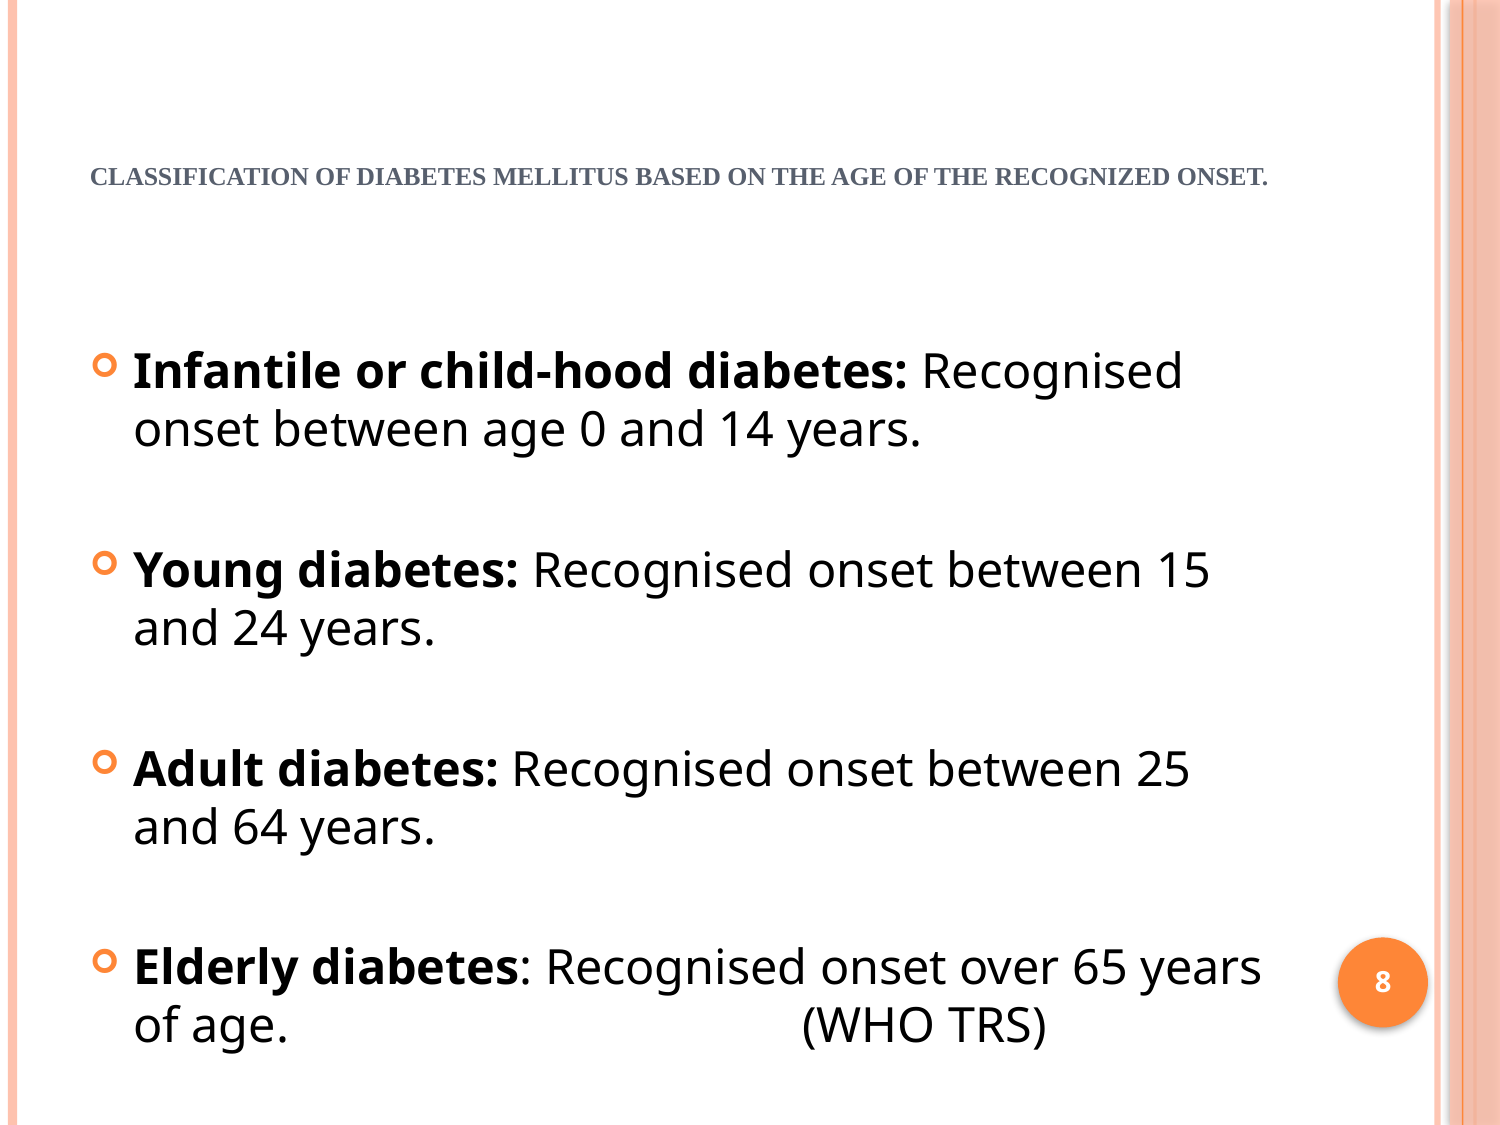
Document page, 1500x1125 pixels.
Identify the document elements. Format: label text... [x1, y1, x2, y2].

slide_number 8 [1333, 940, 1434, 1027]
list Infantile or child-hood diabetes: Recognised onset between age 0 and 14 years. Young diabetes: Recognised onset between 15 and 24 years. Adult diabetes: Recognised onset between 25 and 64 years. Elderly diabetes: Recognised onset over 65 years of age. (WHO TRS) [75, 262, 1300, 1062]
title Classification of Diabetes Mellitus based on the age of the recognized onset. [75, 45, 1300, 233]
